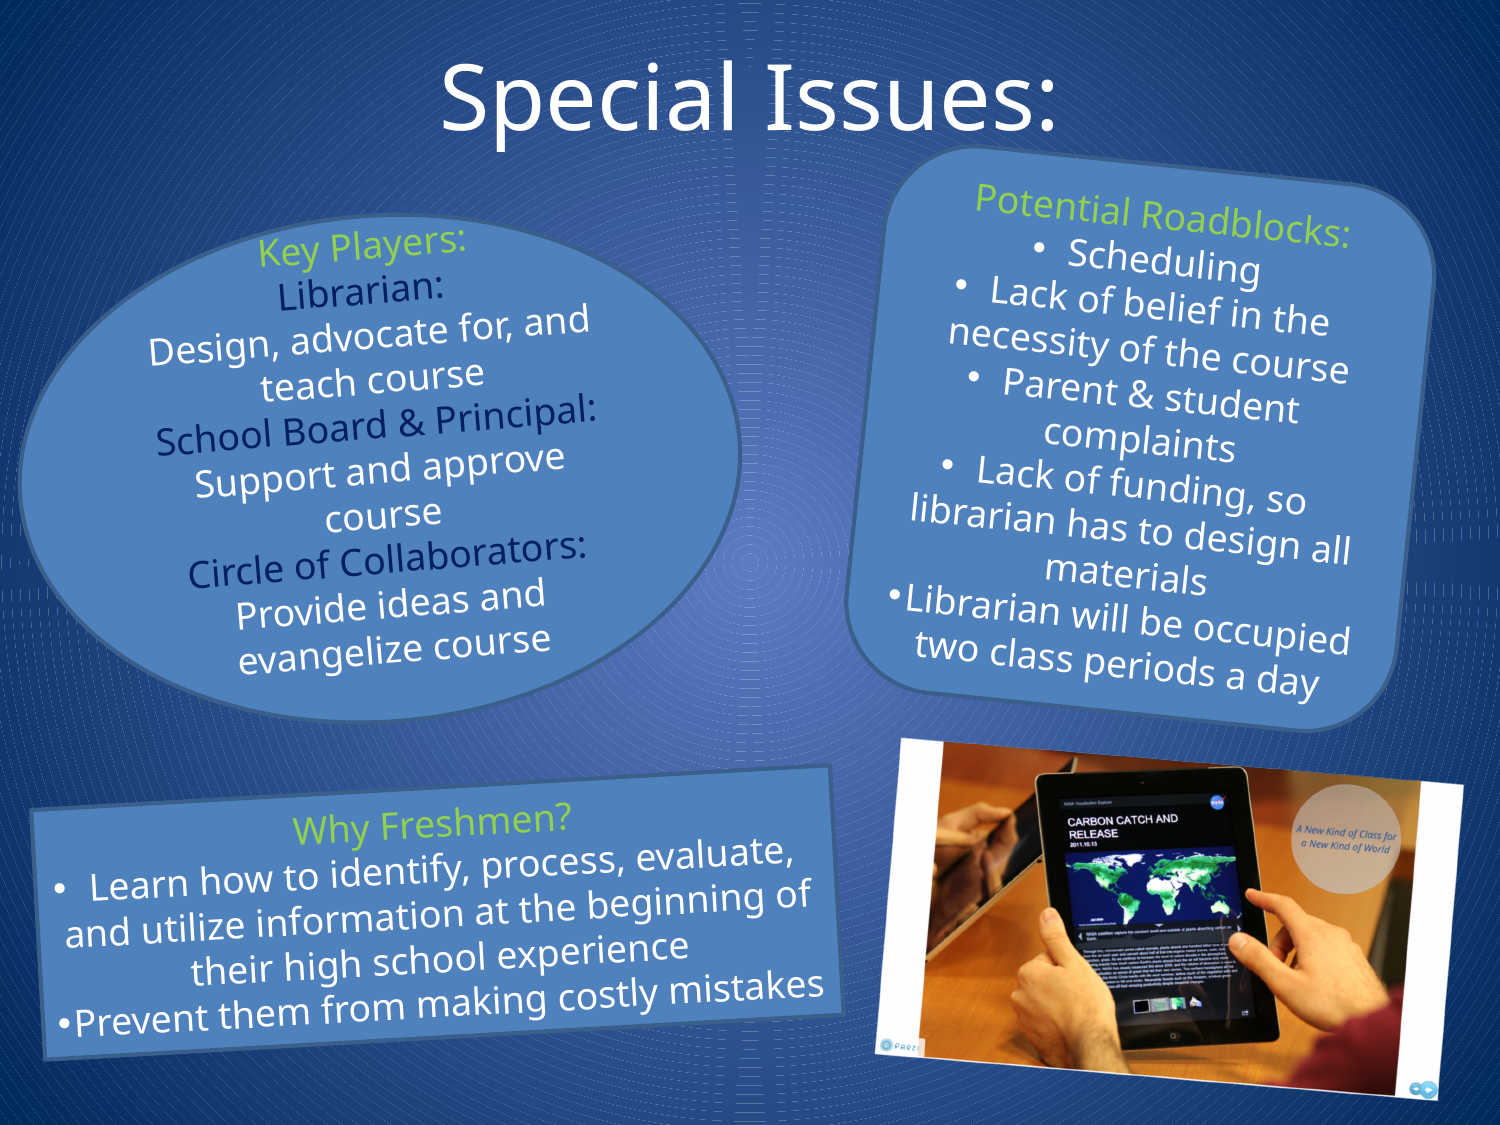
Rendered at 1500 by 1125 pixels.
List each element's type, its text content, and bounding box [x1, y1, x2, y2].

text_box Why Freshmen? Learn how to identify, process, evaluate, and utilize information at the beginning of their high school experience Prevent them from making costly mistakes [29, 763, 846, 1062]
picture [875, 931, 886, 1055]
text_box Key Players: Librarian: Design, advocate for, and teach course School Board & Principal: Support and approve course Circle of Collaborators: Provide ideas and evangelize course [17, 212, 743, 725]
picture [1170, 1078, 1439, 1101]
text_box Potential Roadblocks: Scheduling Lack of belief in the necessity of the course Parent & student complaints Lack of funding, so librarian has to design all materials Librarian will be occupied two class periods a day [844, 144, 1437, 734]
picture [900, 738, 1160, 760]
title Special Issues: [75, 0, 1425, 188]
picture [1452, 784, 1463, 918]
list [886, 760, 1452, 1078]
